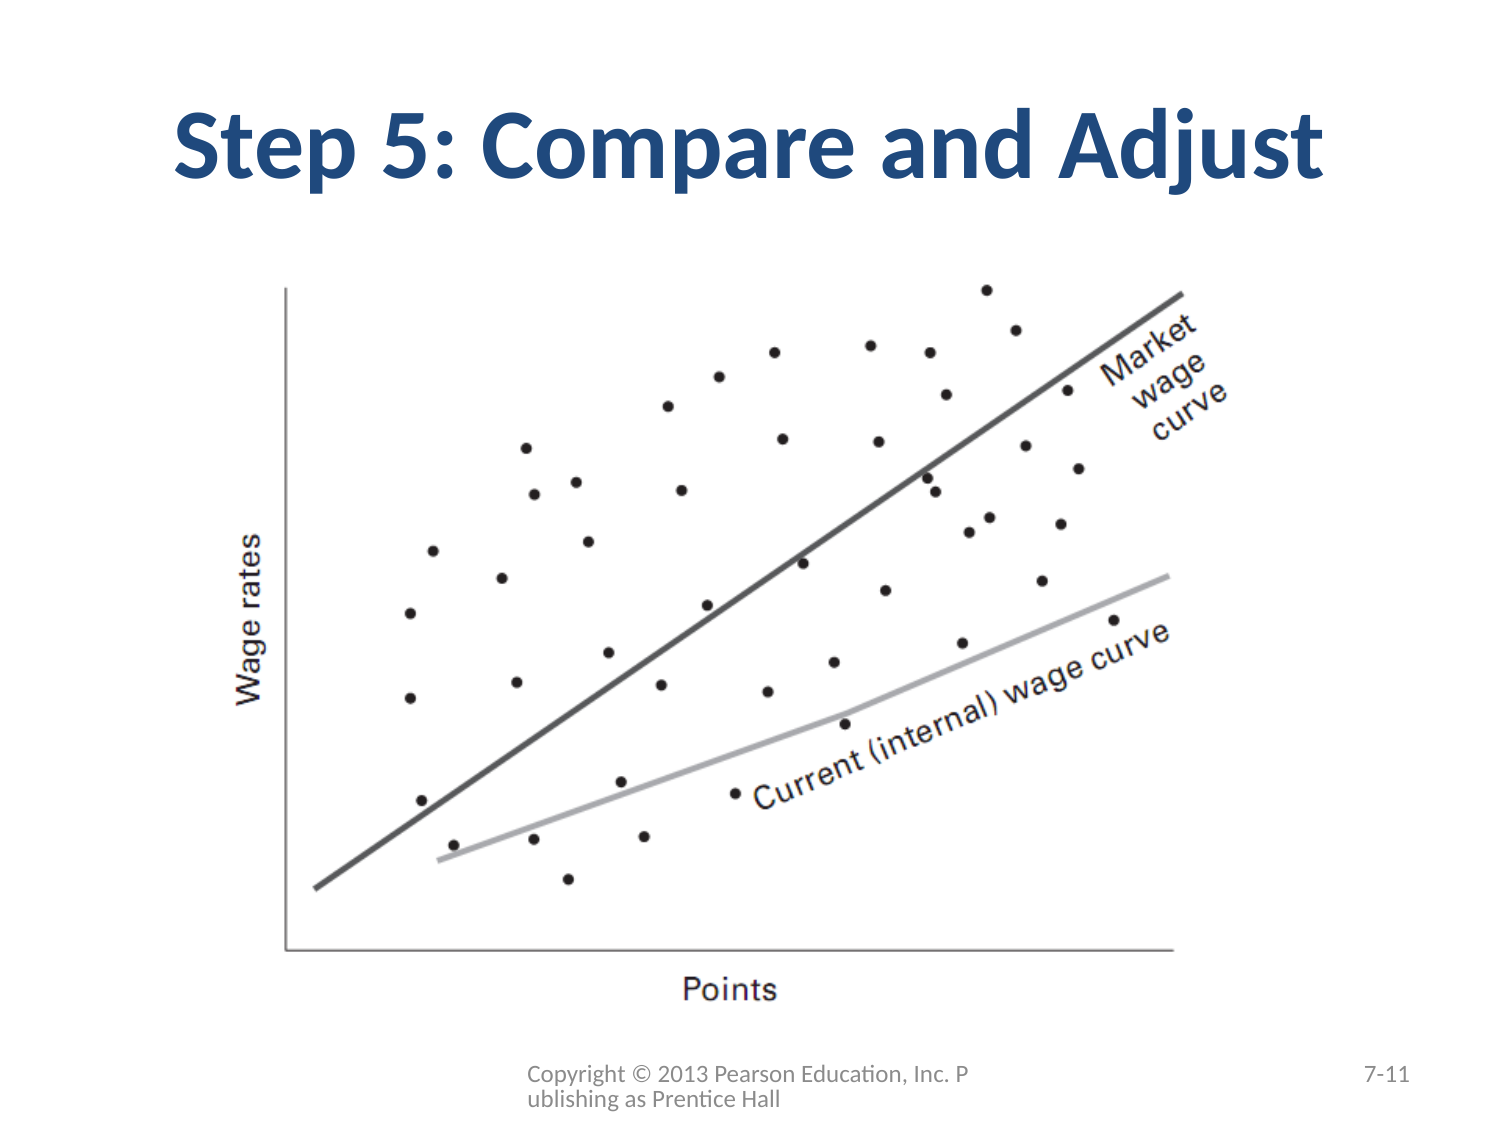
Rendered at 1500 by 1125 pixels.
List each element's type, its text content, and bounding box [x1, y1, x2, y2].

picture [194, 249, 1295, 1013]
footer Copyright © 2013 Pearson Education, Inc. Publishing as Prentice Hall [512, 1042, 988, 1103]
slide_number 7-11 [1074, 1042, 1425, 1103]
title Step 5: Compare and Adjust [75, 45, 1425, 233]
